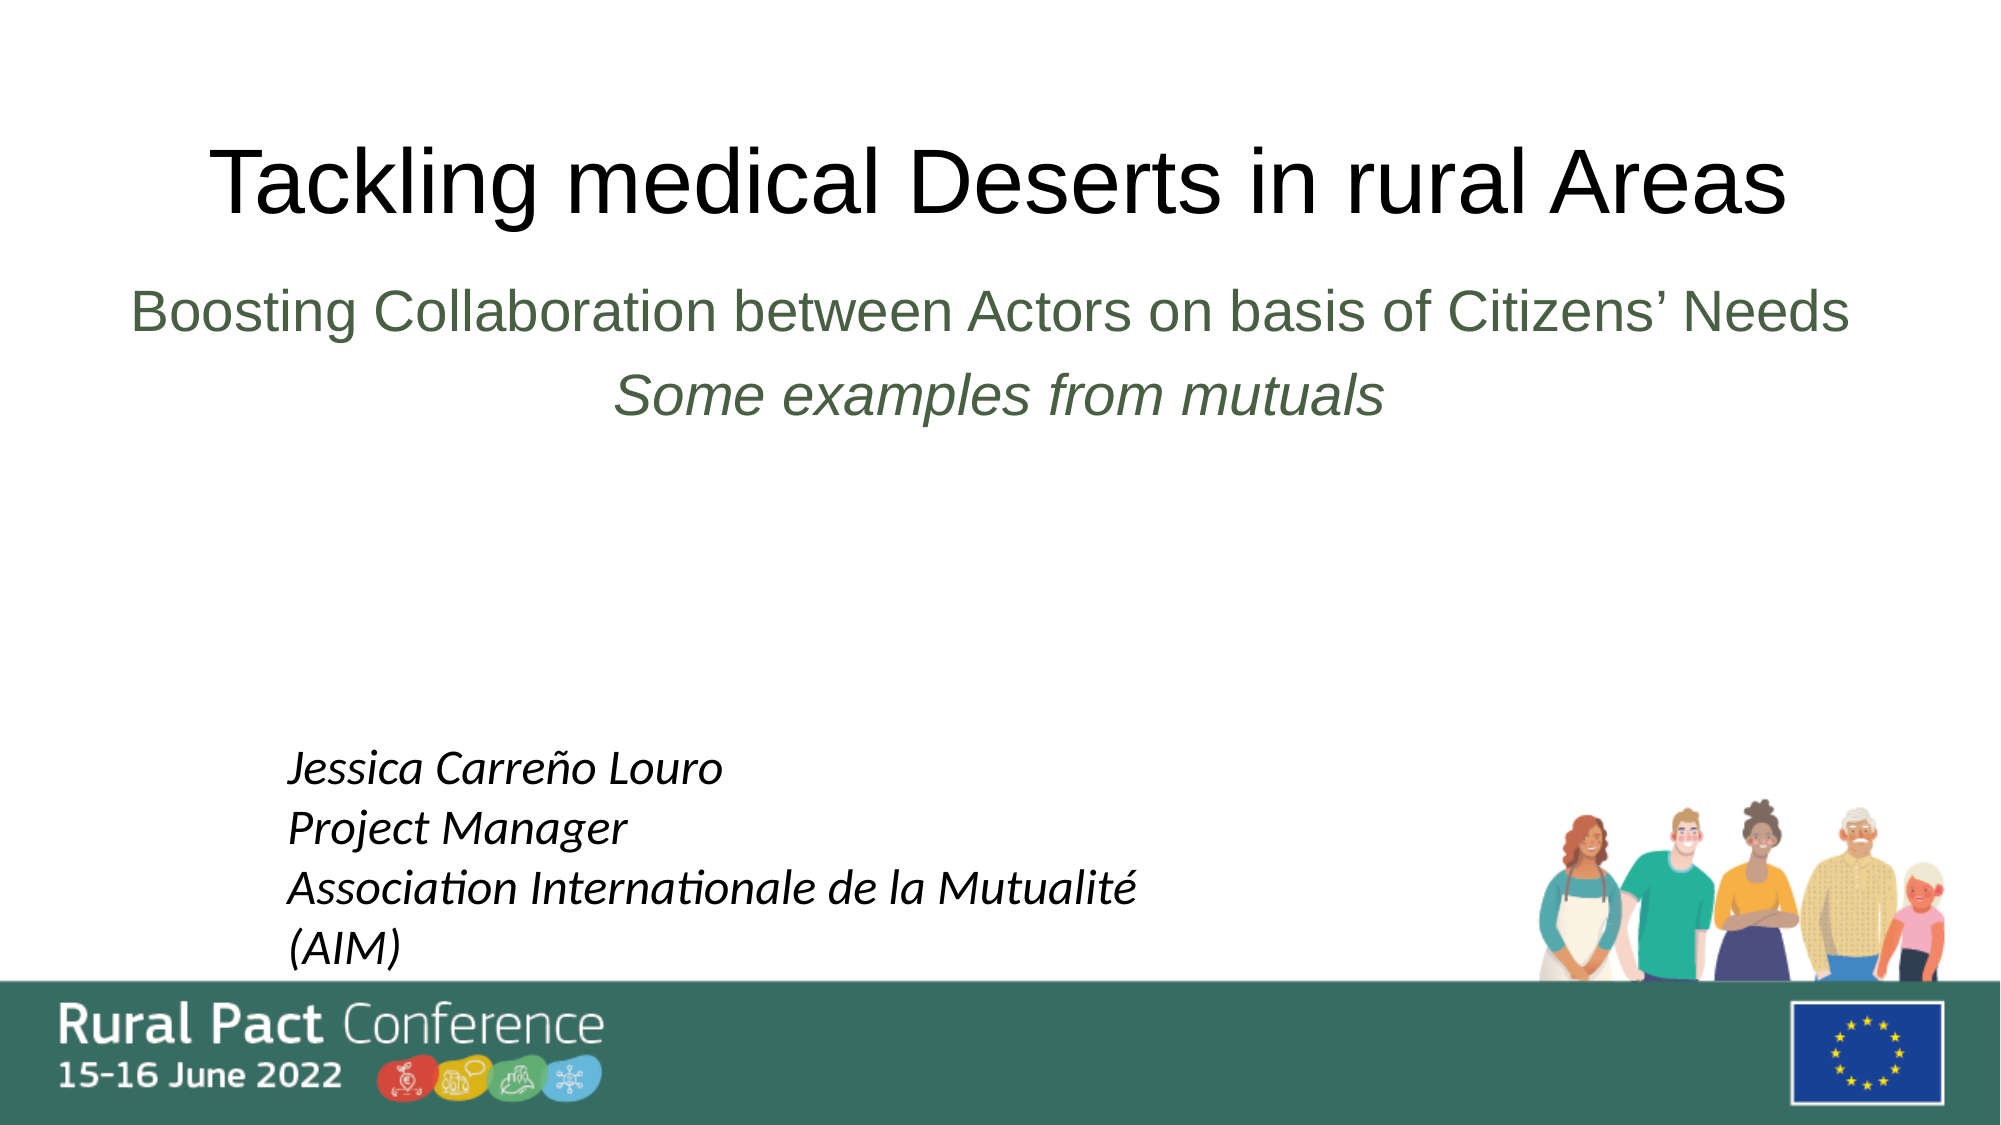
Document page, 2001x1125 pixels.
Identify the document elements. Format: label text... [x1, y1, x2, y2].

picture [0, 0, 2001, 1125]
text_box Jessica Carreño Louro Project Manager Association Internationale de la Mutualité (AIM) [272, 727, 1270, 983]
title Tackling medical Deserts in rural Areas [0, 0, 2000, 242]
subtitle Boosting Collaboration between Actors on basis of Citizens’ Needs Some examples from mutuals [0, 274, 2000, 450]
